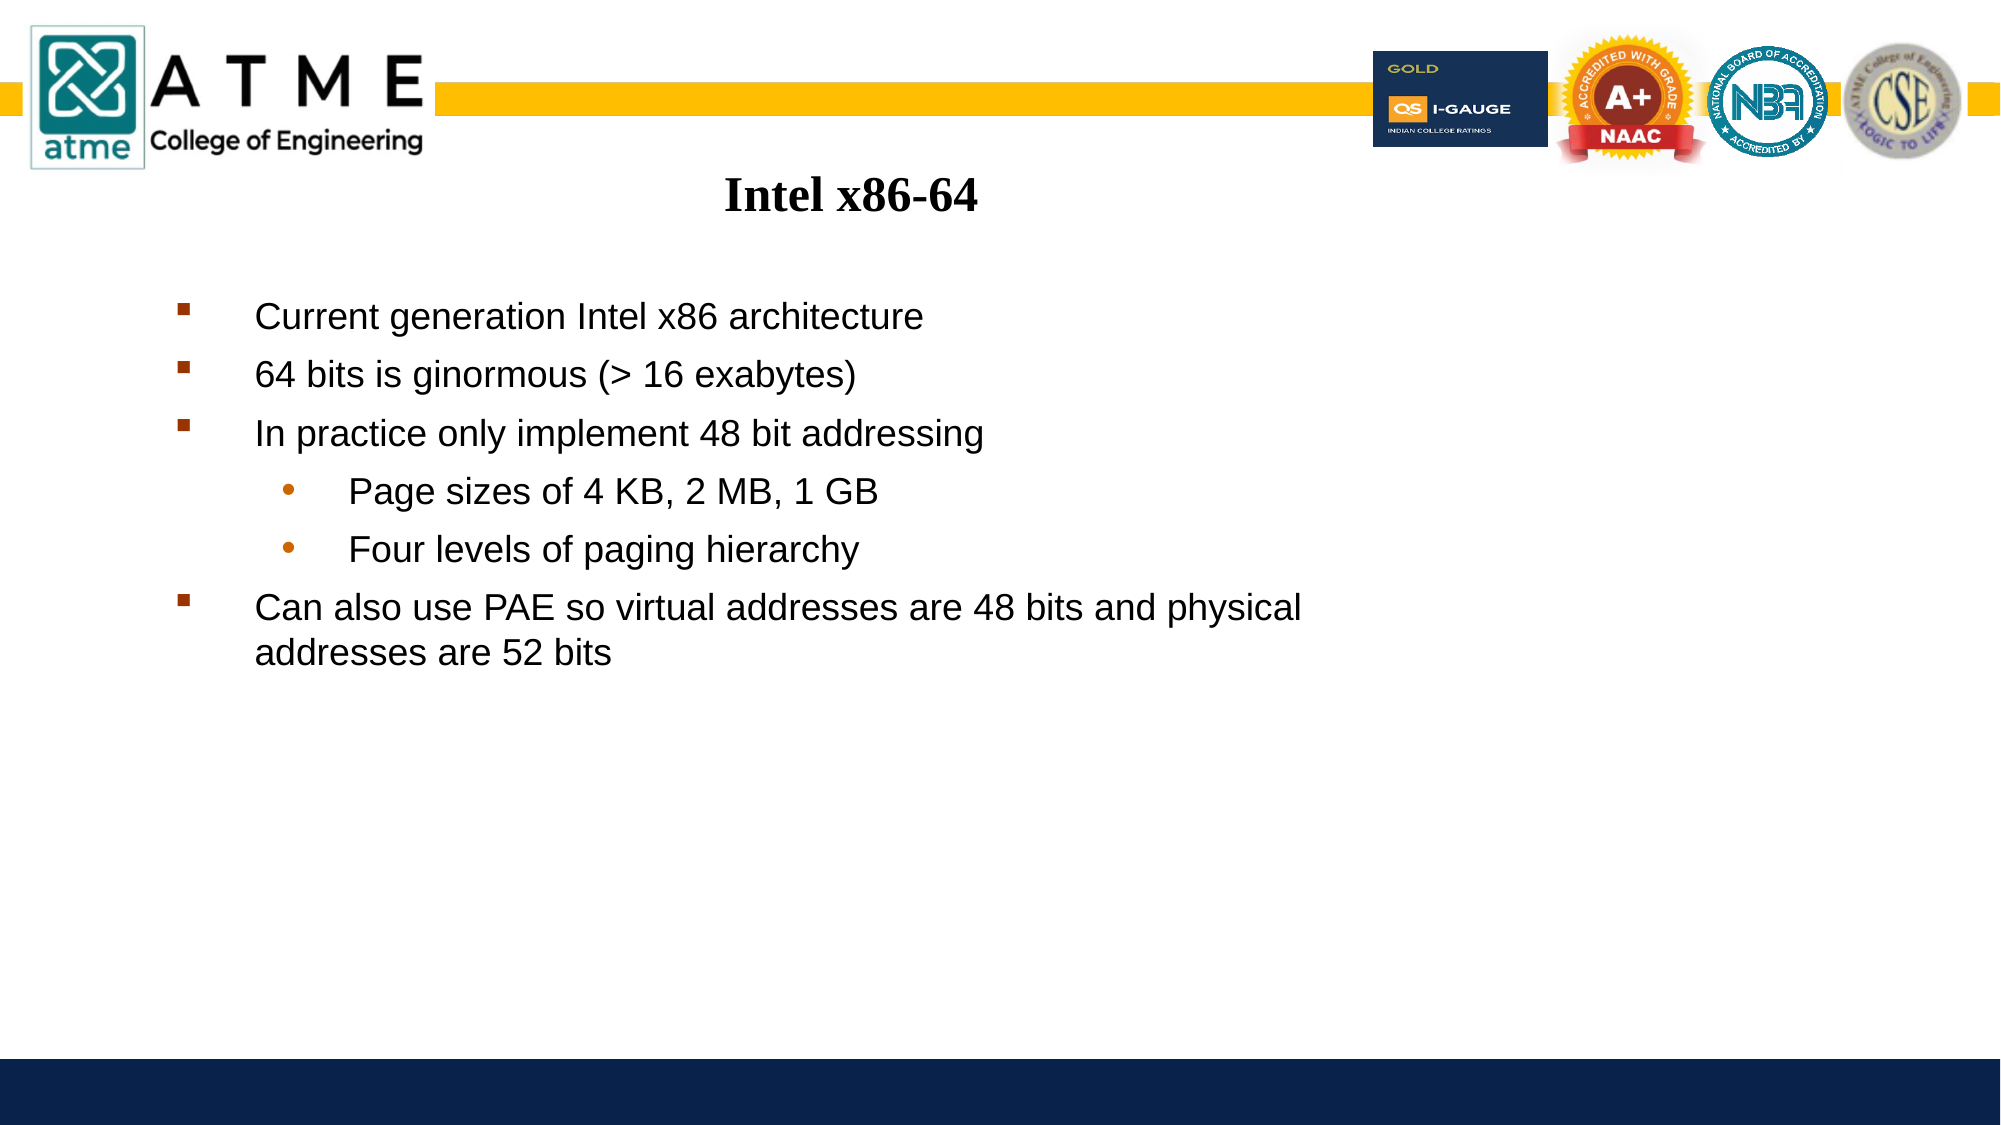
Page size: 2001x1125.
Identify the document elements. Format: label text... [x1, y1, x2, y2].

title Intel x86-64 [709, 154, 2000, 249]
picture [1373, 20, 1828, 154]
picture [22, 15, 435, 178]
text_box Current generation Intel x86 architecture 64 bits is ginormous (> 16 exabytes) In practice only implement 48 bit addressing Page sizes of 4 KB, 2 MB, 1 GB Four levels of paging hierarchy Can also use PAE so virtual addresses are 48 bits and physical addresses are 52 bits [163, 287, 1417, 740]
picture [0, 1059, 2001, 1125]
picture [1840, 26, 1968, 154]
